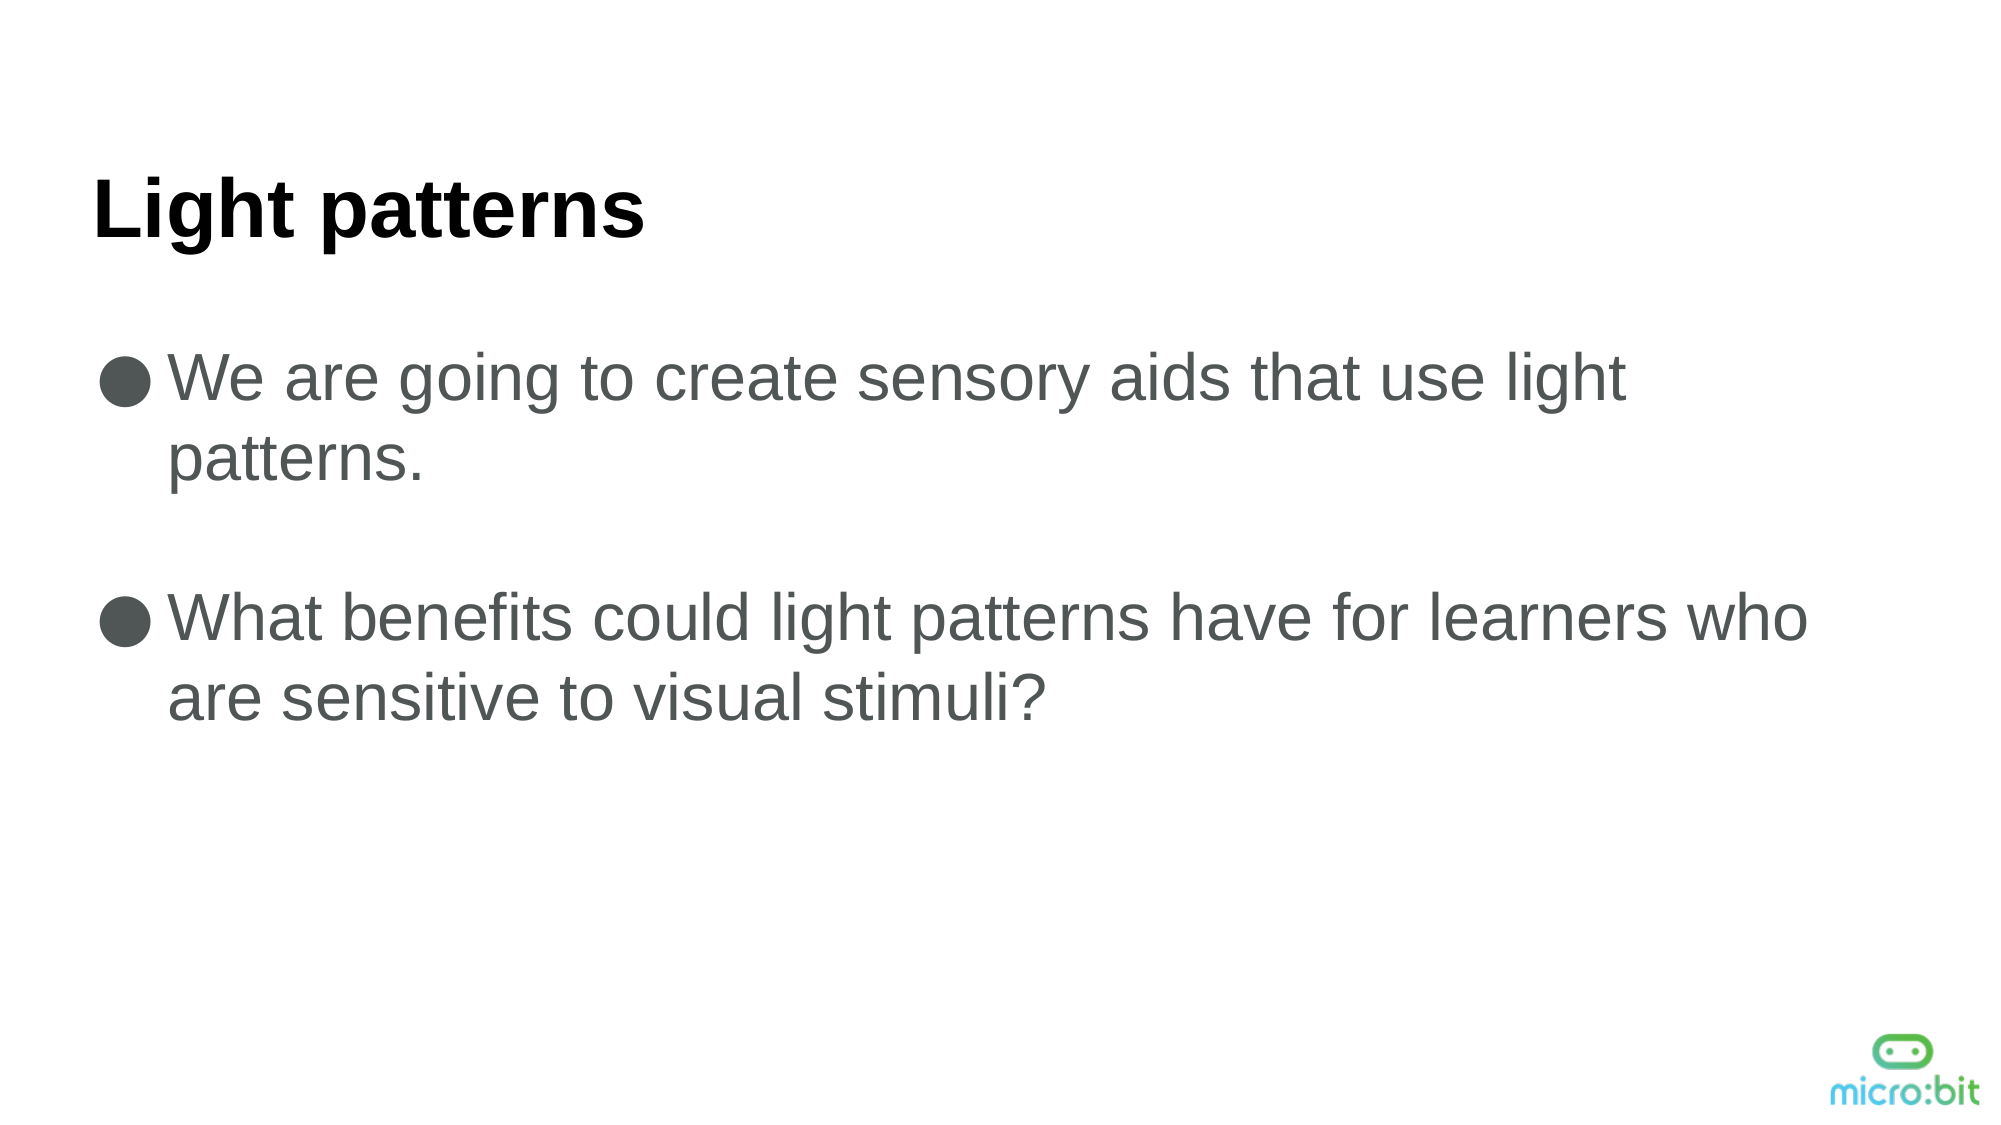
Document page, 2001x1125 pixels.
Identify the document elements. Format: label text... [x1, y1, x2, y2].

picture [1830, 1029, 1980, 1106]
text_box Light patterns We are going to create sensory aids that use light patterns. What benefits could light patterns have for learners who are sensitive to visual stimuli? [77, 60, 1918, 884]
